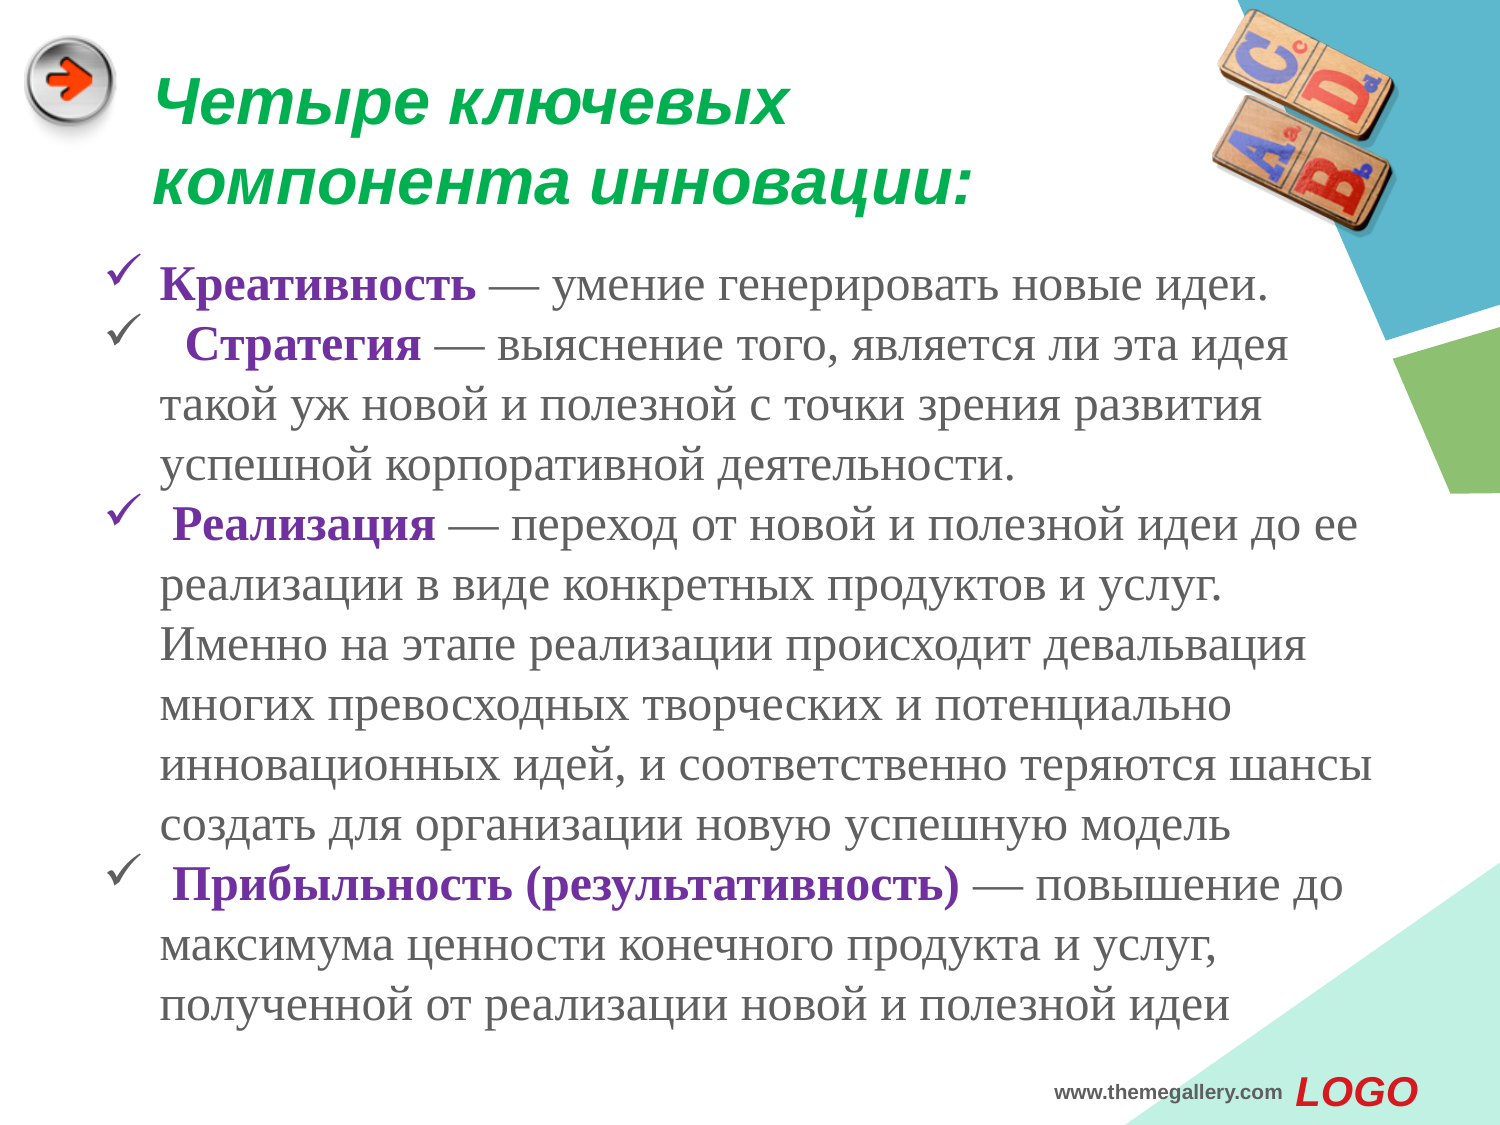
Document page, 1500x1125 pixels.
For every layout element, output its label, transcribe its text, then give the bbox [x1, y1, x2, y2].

picture [24, 35, 118, 150]
text_box Креативность — умение генерировать новые идеи. Стратегия — выяснение того, является ли эта идея такой уж новой и полезной с точки зрения развития успешной корпоративной деятельности. Реализация — переход от новой и полезной идеи до ее реализации в виде конкретных продуктов и услуг. Именно на этапе реализации происходит девальвация многих превосходных творческих и потенциально инновационных идей, и соответственно теряются шансы создать для организации новую успешную модель Прибыльность (результативность) — повышение до максимума ценности конечного продукта и услуг, полученной от реализации новой и полезной идеи [88, 123, 1400, 1038]
title Четыре ключевых компонента инновации: [137, 32, 1163, 123]
picture [1212, 8, 1399, 123]
footer www.themegallery.com [947, 1071, 1298, 1112]
